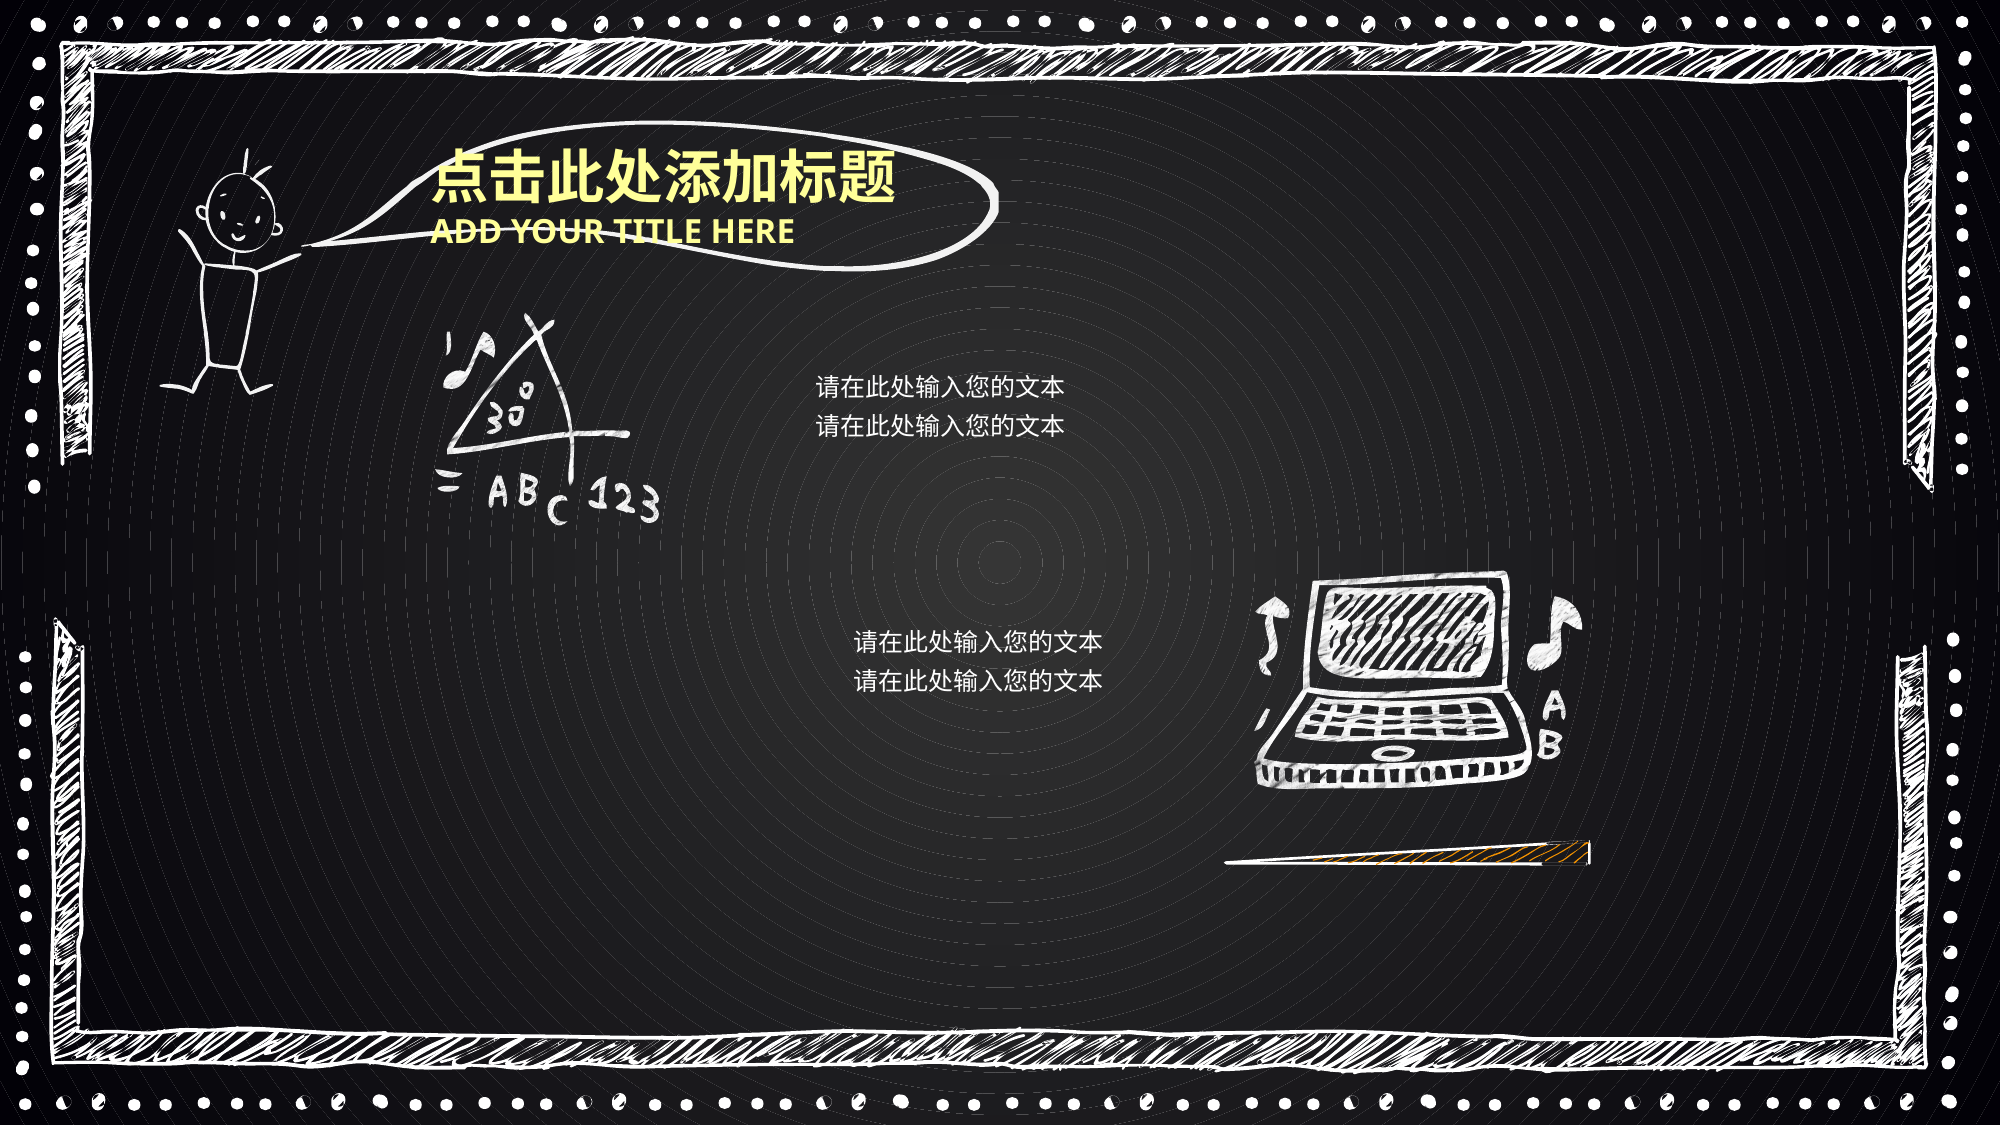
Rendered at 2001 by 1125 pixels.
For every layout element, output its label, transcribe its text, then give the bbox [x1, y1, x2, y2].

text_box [1254, 570, 1584, 792]
text_box 请在此处输入您的文本 请在此处输入您的文本 [759, 609, 1199, 703]
picture [159, 119, 999, 396]
picture [1223, 840, 1592, 867]
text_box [435, 312, 659, 537]
text_box 请在此处输入您的文本 请在此处输入您的文本 [721, 354, 1160, 448]
